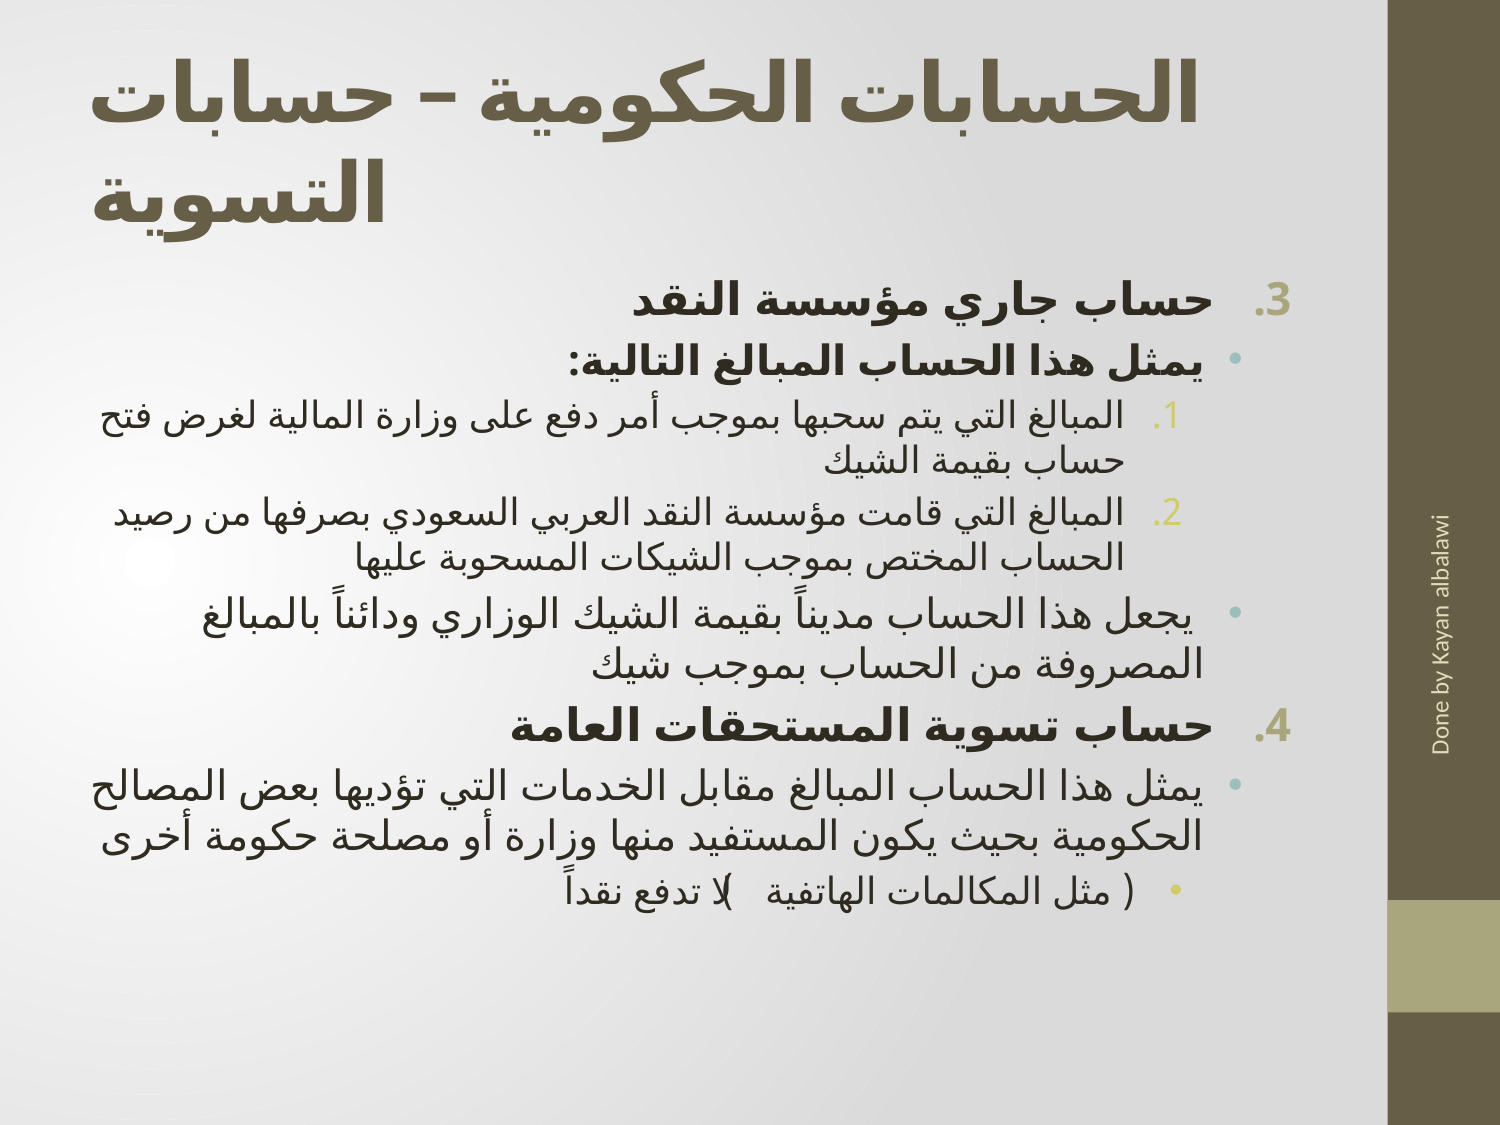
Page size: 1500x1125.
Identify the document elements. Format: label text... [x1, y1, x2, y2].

title الحسابات الحكومية – حسابات التسوية [75, 45, 1325, 233]
footer Done by Kayan albalawi [1408, 500, 1469, 889]
list حساب جاري مؤسسة النقد يمثل هذا الحساب المبالغ التالية: المبالغ التي يتم سحبها بموجب أمر دفع على وزارة المالية لغرض فتح حساب بقيمة الشيك المبالغ التي قامت مؤسسة النقد العربي السعودي بصرفها من رصيد الحساب المختص بموجب الشيكات المسحوبة عليها يجعل هذا الحساب مديناً بقيمة الشيك الوزاري ودائناً بالمبالغ المصروفة من الحساب بموجب شيك حساب تسوية المستحقات العامة يمثل هذا الحساب المبالغ مقابل الخدمات التي تؤديها بعض المصالح الحكومية بحيث يكون المستفيد منها وزارة أو مصلحة حكومة أخرى ( مثل المكالمات الهاتفية ) لا تدفع نقداً [75, 262, 1325, 1050]
